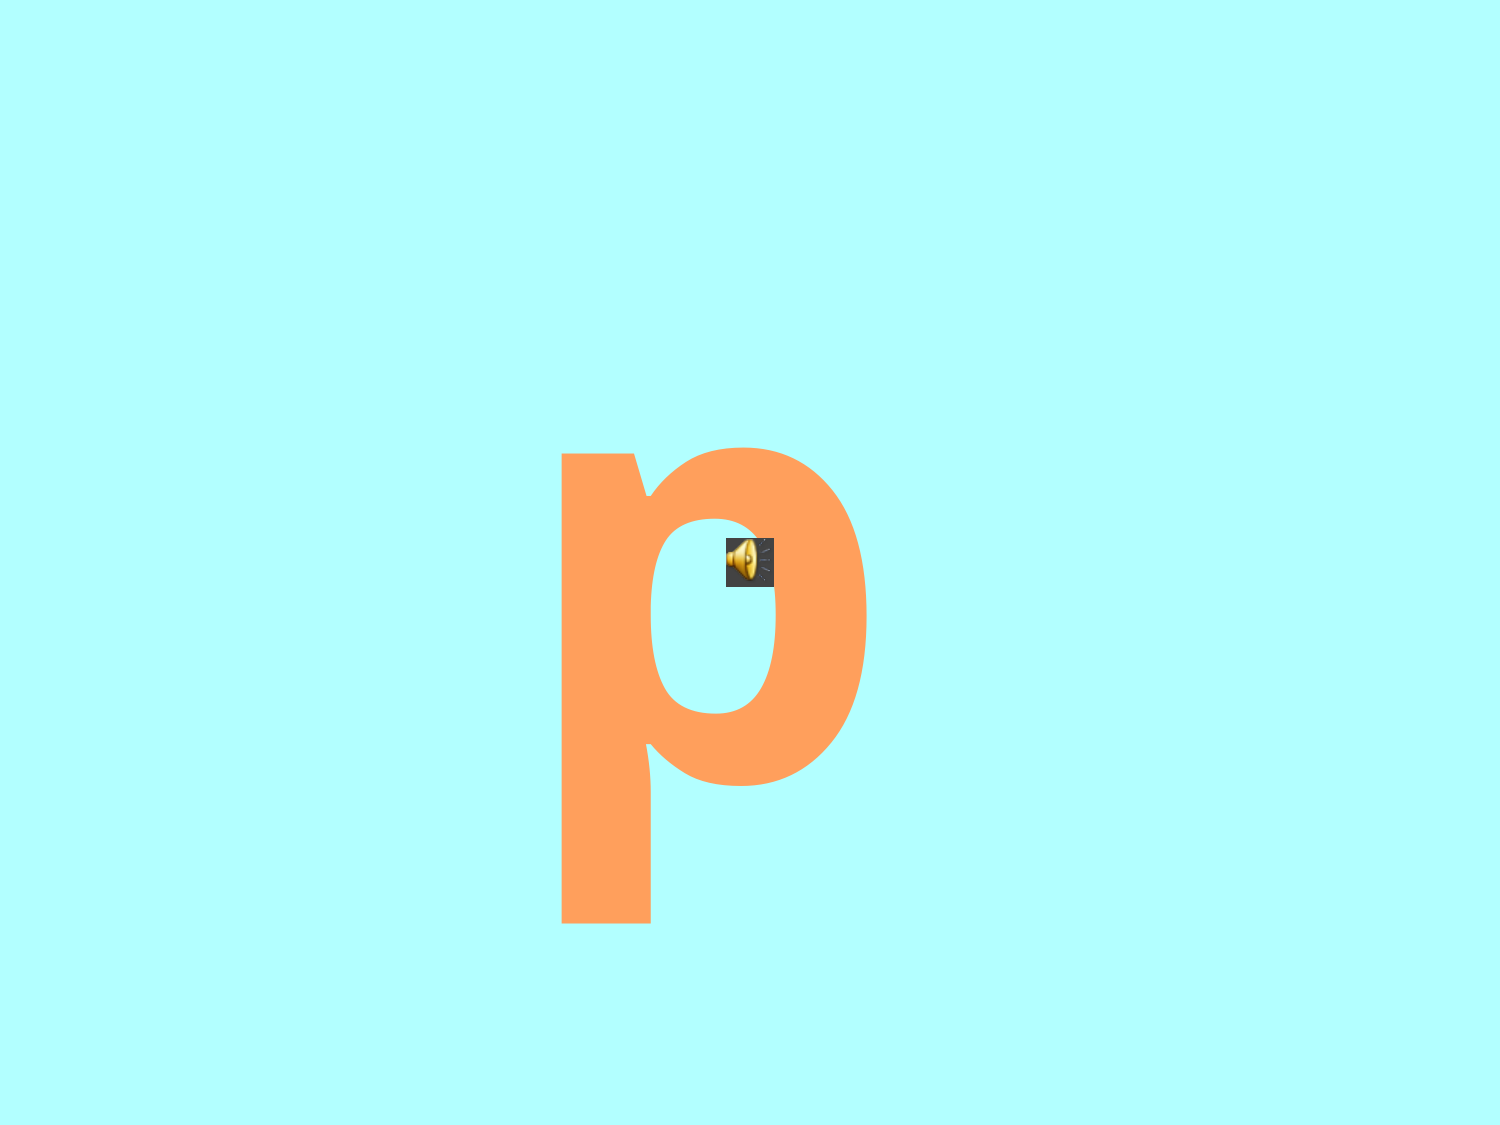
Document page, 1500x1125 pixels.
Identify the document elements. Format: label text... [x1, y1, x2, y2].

picture [724, 537, 776, 588]
text_box p [500, 174, 909, 908]
